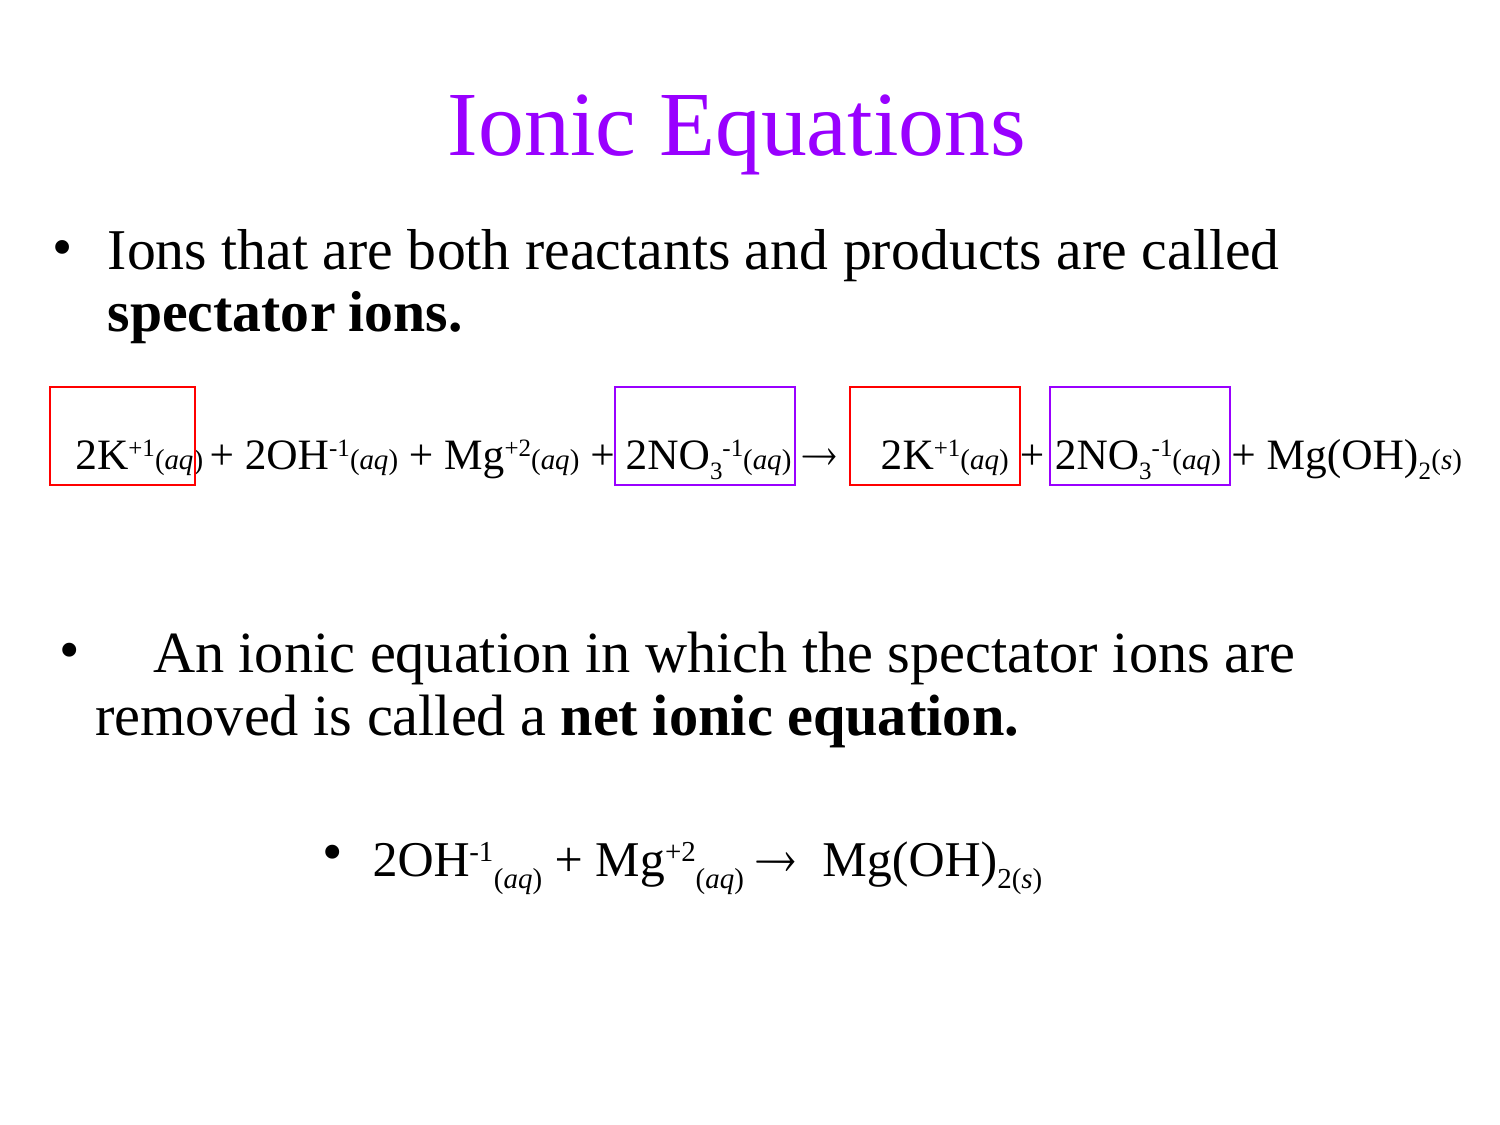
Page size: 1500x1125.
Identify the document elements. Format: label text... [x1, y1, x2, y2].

text_box Ionic Equations [99, 24, 1375, 212]
text_box An ionic equation in which the spectator ions are removed is called a net ionic equation. 2OH-1(aq) + Mg+2(aq) Mg(OH)2(s) [44, 614, 1320, 1032]
text_box [1049, 387, 1230, 486]
text_box [50, 387, 195, 486]
text_box [614, 387, 795, 486]
text_box Ions that are both reactants and products are called spectator ions. 2K+1(aq) + 2OH-1(aq) + Mg+2(aq) + 2NO3-1(aq) K+1(aq) + 2NO3-1(aq) + Mg(OH)2(s) [37, 212, 1500, 588]
text_box [849, 387, 1020, 486]
